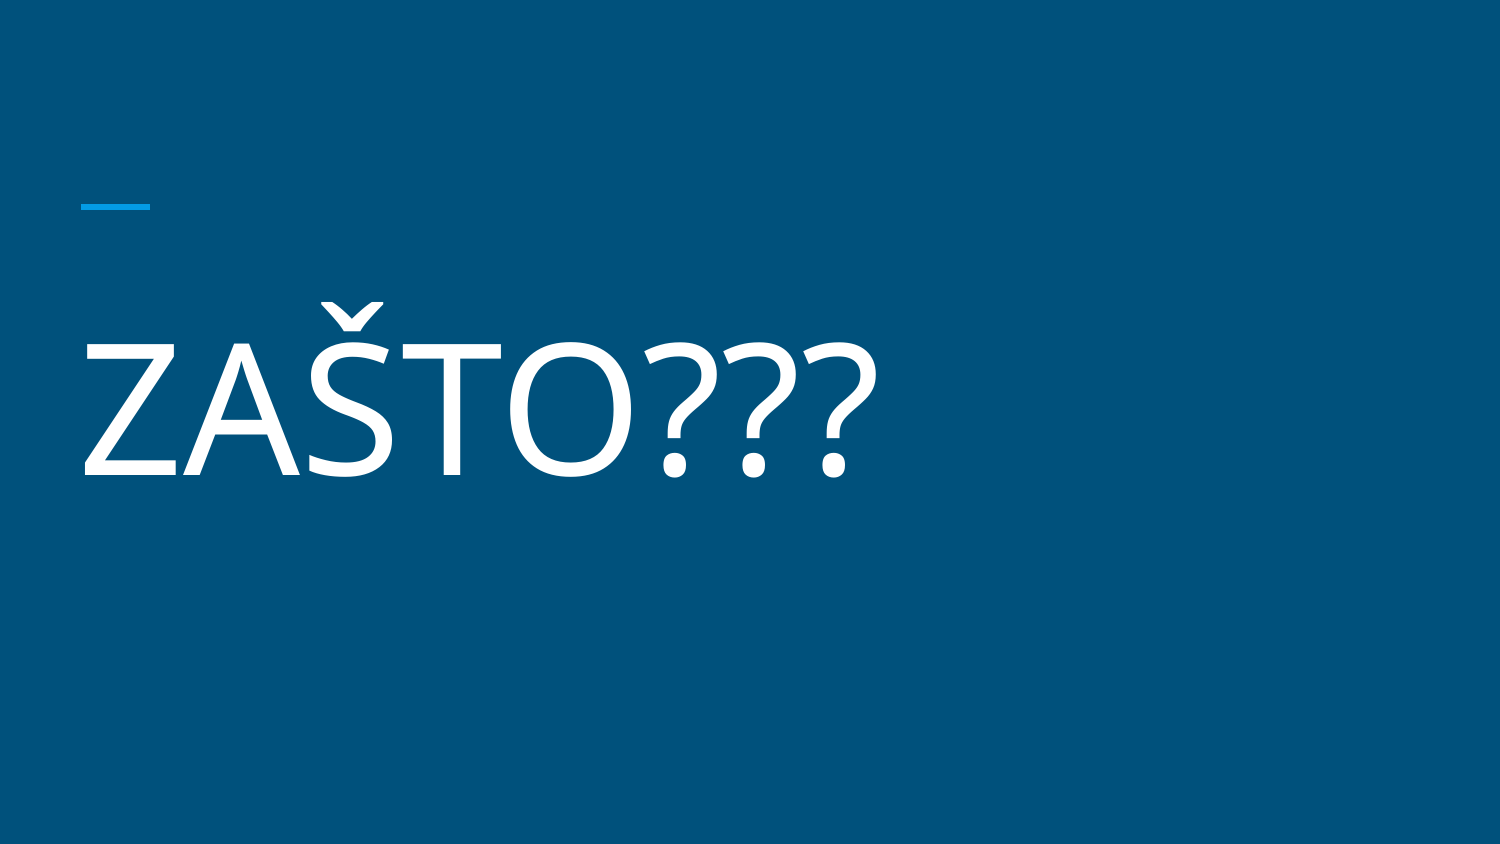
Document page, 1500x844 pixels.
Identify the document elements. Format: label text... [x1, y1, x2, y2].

list ZAŠTO??? [63, 244, 1437, 750]
